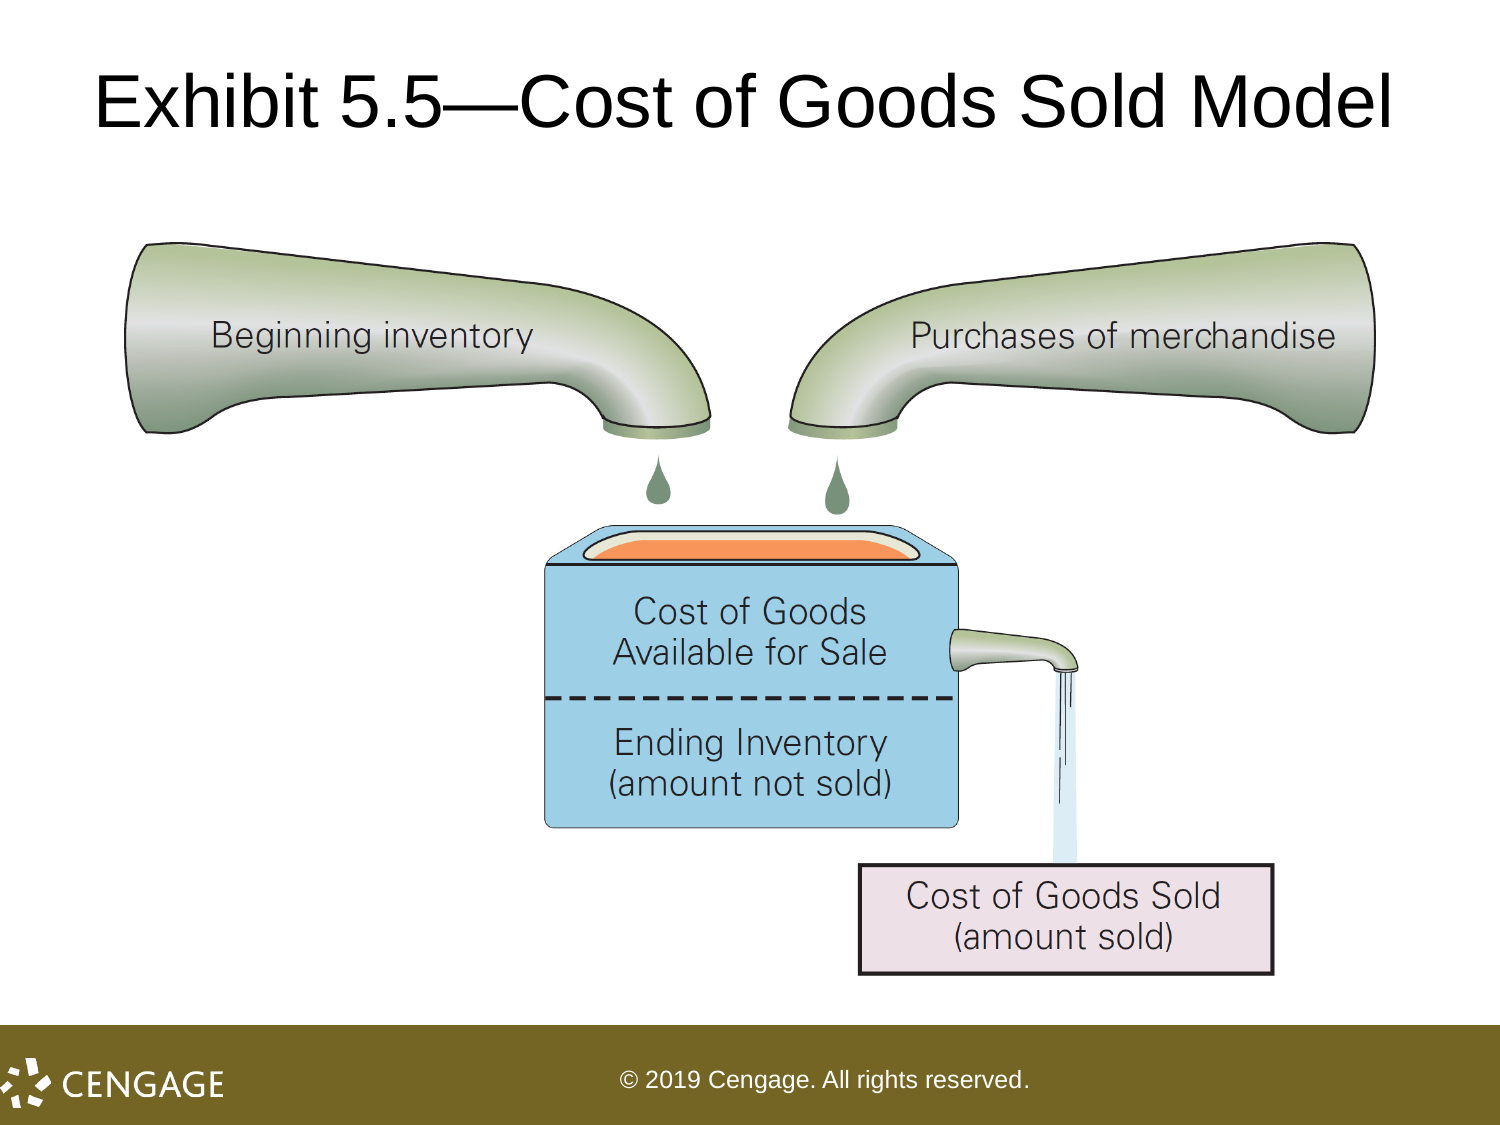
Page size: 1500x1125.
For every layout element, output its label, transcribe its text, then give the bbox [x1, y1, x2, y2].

title Exhibit 5.5—Cost of Goods Sold Model [44, 21, 1444, 174]
picture [0, 1058, 223, 1108]
picture [119, 225, 1380, 978]
